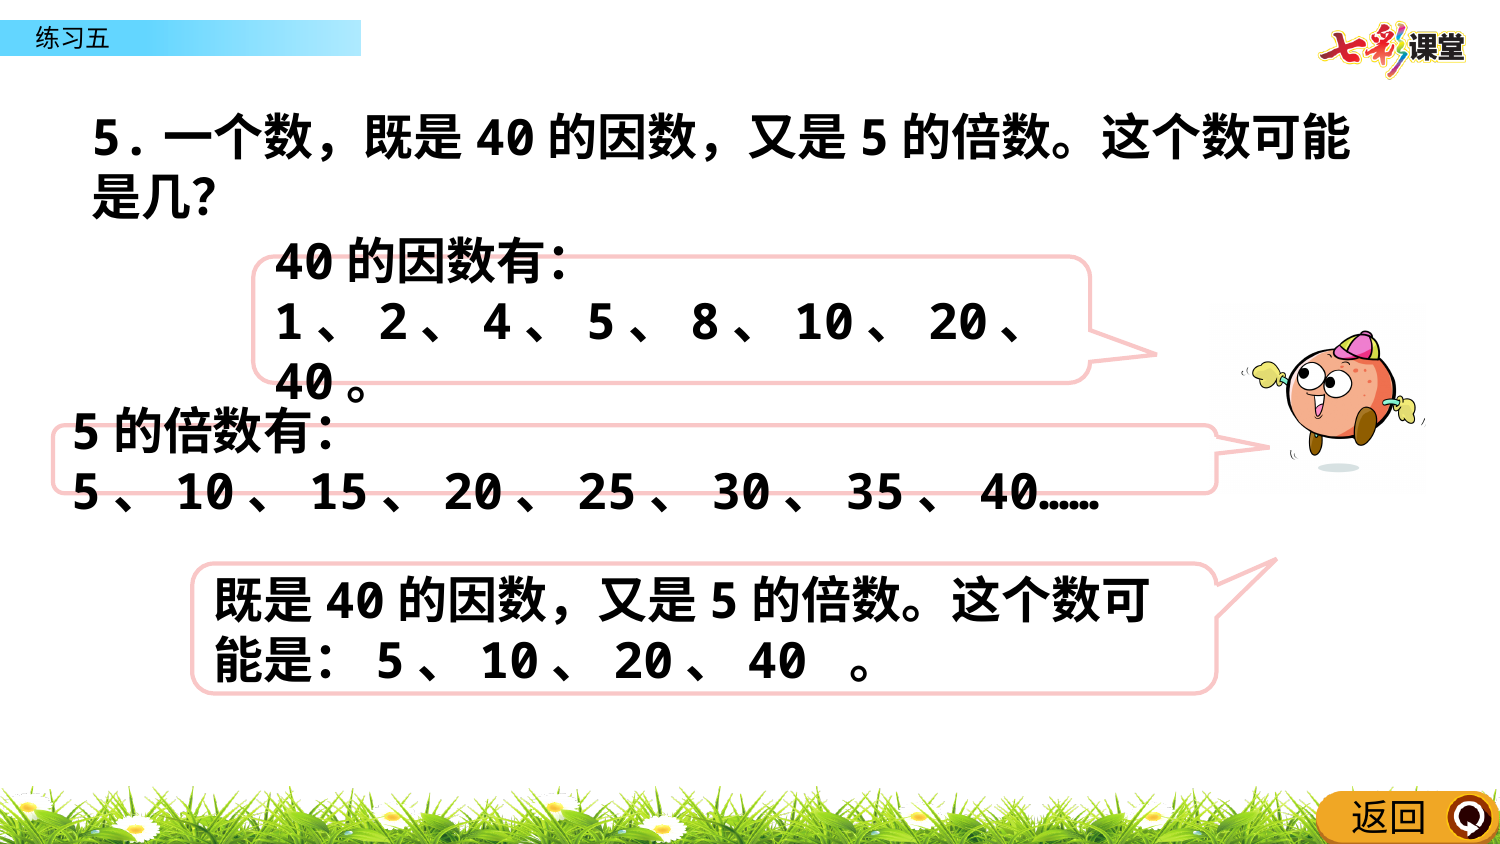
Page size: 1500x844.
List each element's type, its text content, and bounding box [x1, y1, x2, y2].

text_box 40的因数有：1、2、4、5、8、10、20、40。 [253, 256, 1157, 383]
text_box 既是40的因数，又是5的倍数。这个数可能是：5、10、20、40 。 [192, 558, 1277, 694]
picture [1316, 20, 1468, 80]
picture [0, 786, 1500, 844]
text_box 5的倍数有：5、10、15、20、25、30、35、40…… [52, 425, 1204, 494]
picture [1209, 303, 1426, 494]
text_box 5.一个数，既是40的因数，又是5的倍数。这个数可能是几？ [76, 98, 1412, 233]
